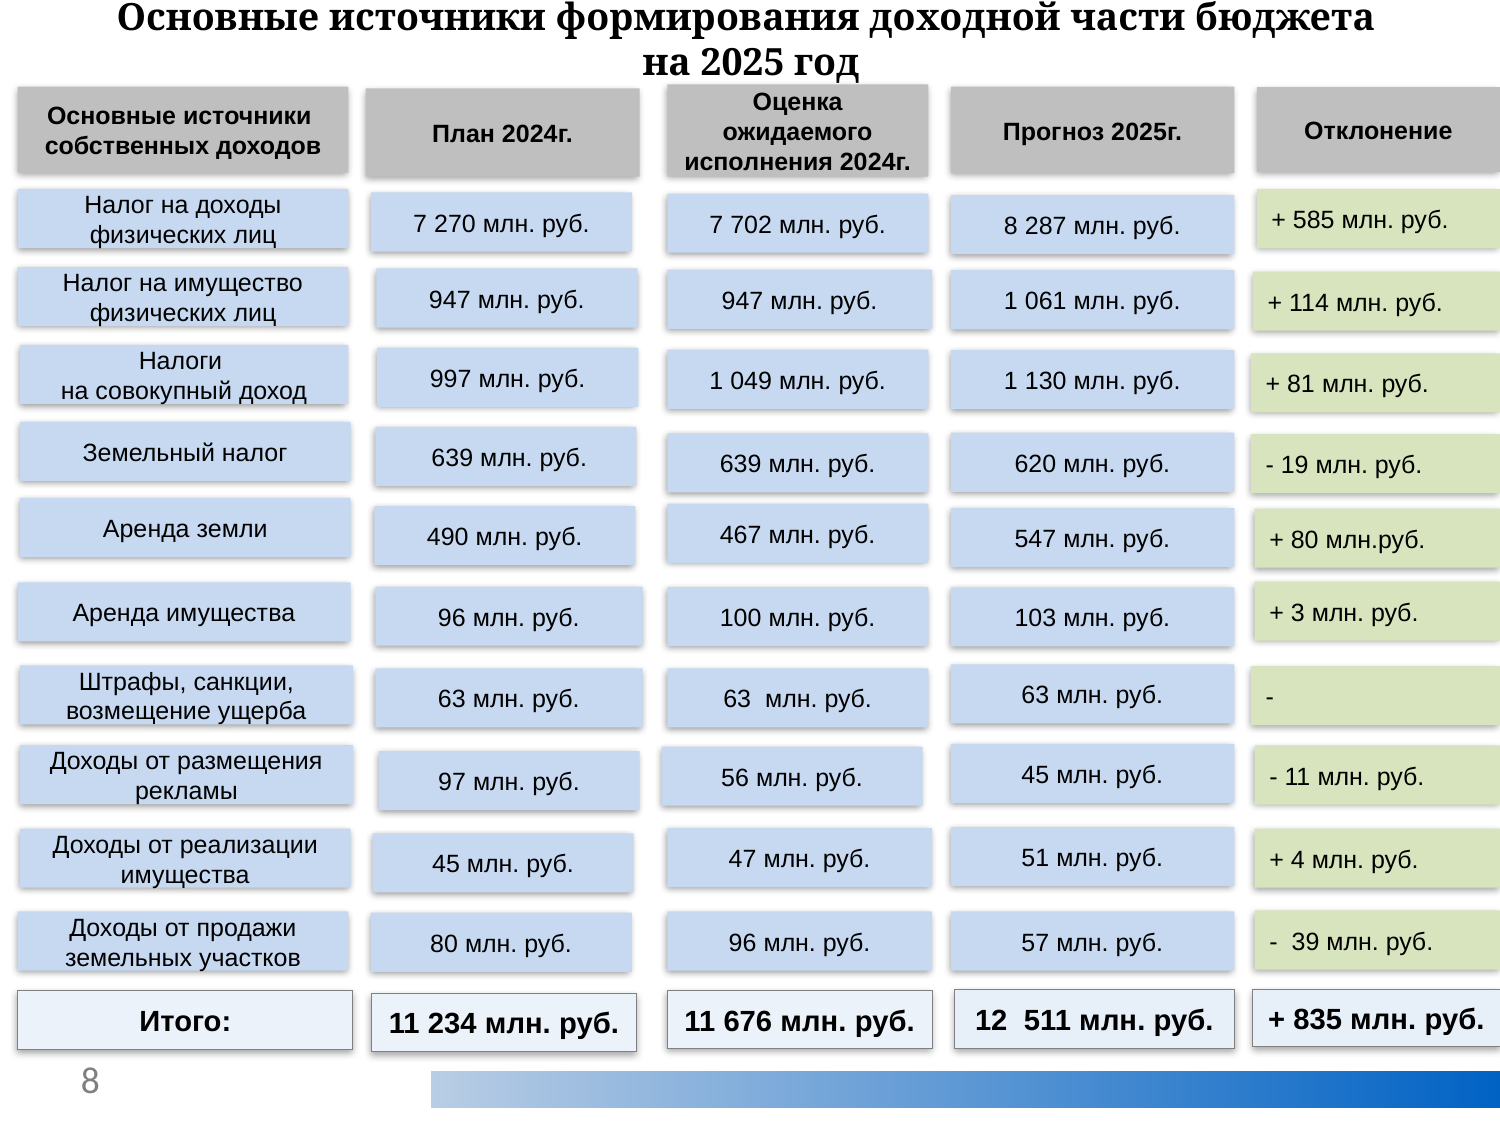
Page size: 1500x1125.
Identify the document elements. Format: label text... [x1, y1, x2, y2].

text_box Прогноз 2025г. [950, 86, 1235, 174]
text_box 1 130 млн. руб. [950, 349, 1235, 410]
text_box 620 млн. руб. [950, 432, 1235, 493]
text_box - [1250, 665, 1500, 726]
text_box Основные источники формирования доходной части бюджета на 2025 год [0, 1, 1500, 74]
text_box 96 млн. руб. [375, 586, 643, 646]
text_box + 4 млн. руб. [1254, 828, 1500, 888]
text_box 639 млн. руб. [666, 433, 929, 493]
text_box 8 287 млн. руб. [950, 194, 1235, 255]
text_box - 11 млн. руб. [1254, 745, 1500, 805]
text_box Налог на доходы физических лиц [17, 188, 349, 249]
text_box 96 млн. руб. [666, 911, 933, 971]
text_box 997 млн. руб. [376, 347, 639, 408]
text_box + 585 млн. руб. [1256, 188, 1500, 249]
text_box + 114 млн. руб. [1252, 271, 1500, 331]
text_box 51 млн. руб. [950, 826, 1235, 887]
text_box - 39 млн. руб. [1254, 910, 1500, 970]
text_box 467 млн. руб. [666, 503, 929, 564]
text_box + 835 млн. руб. [1252, 989, 1500, 1047]
text_box Отклонение [1256, 87, 1500, 173]
text_box 63 млн. руб. [950, 664, 1235, 724]
text_box + 81 млн. руб. [1250, 353, 1500, 413]
text_box 80 млн. руб. [370, 912, 633, 973]
text_box Основные источники собственных доходов [17, 86, 349, 173]
text_box 56 млн. руб. [661, 746, 924, 806]
text_box Налоги на совокупный доход [19, 344, 349, 405]
text_box Доходы от реализации имущества [19, 828, 351, 888]
text_box 8 [66, 1048, 124, 1109]
text_box Доходы от продажи земельных участков [17, 911, 349, 971]
text_box Земельный налог [19, 421, 351, 482]
text_box 547 млн. руб. [950, 507, 1235, 568]
text_box 63 млн. руб. [666, 668, 929, 728]
text_box 63 млн. руб. [375, 668, 643, 728]
text_box План 2024г. [365, 88, 640, 177]
text_box + 3 млн. руб. [1254, 581, 1500, 641]
text_box 7 702 млн. руб. [666, 193, 929, 253]
text_box 947 млн. руб. [376, 268, 638, 328]
text_box Доходы от размещения рекламы [19, 744, 354, 805]
text_box Штрафы, санкции, возмещение ущерба [19, 665, 354, 725]
text_box - 19 млн. руб. [1250, 433, 1500, 494]
text_box 12 511 млн. руб. [954, 989, 1235, 1049]
text_box 97 млн. руб. [378, 750, 640, 811]
text_box Итого: [17, 990, 353, 1050]
text_box 1 049 млн. руб. [666, 349, 929, 410]
text_box 1 061 млн. руб. [950, 269, 1235, 330]
text_box 100 млн. руб. [666, 586, 929, 647]
text_box 11 676 млн. руб. [667, 990, 933, 1049]
text_box Аренда имущества [17, 582, 351, 642]
text_box 45 млн. руб. [950, 743, 1235, 804]
text_box Оценка ожидаемого исполнения 2024г. [667, 84, 929, 177]
text_box 47 млн. руб. [666, 827, 933, 888]
text_box 11 234 млн. руб. [371, 993, 637, 1052]
text_box Аренда земли [19, 497, 351, 558]
text_box Налог на имущество физических лиц [17, 266, 349, 327]
text_box 490 млн. руб. [374, 505, 636, 566]
text_box 7 270 млн. руб. [370, 192, 633, 252]
text_box 639 млн. руб. [375, 426, 637, 487]
text_box [429, 1070, 1500, 1109]
text_box 57 млн. руб. [950, 911, 1235, 971]
text_box + 80 млн.руб. [1254, 508, 1500, 568]
text_box 103 млн. руб. [950, 587, 1235, 647]
text_box 947 млн. руб. [666, 269, 933, 330]
text_box 45 млн. руб. [372, 833, 634, 893]
